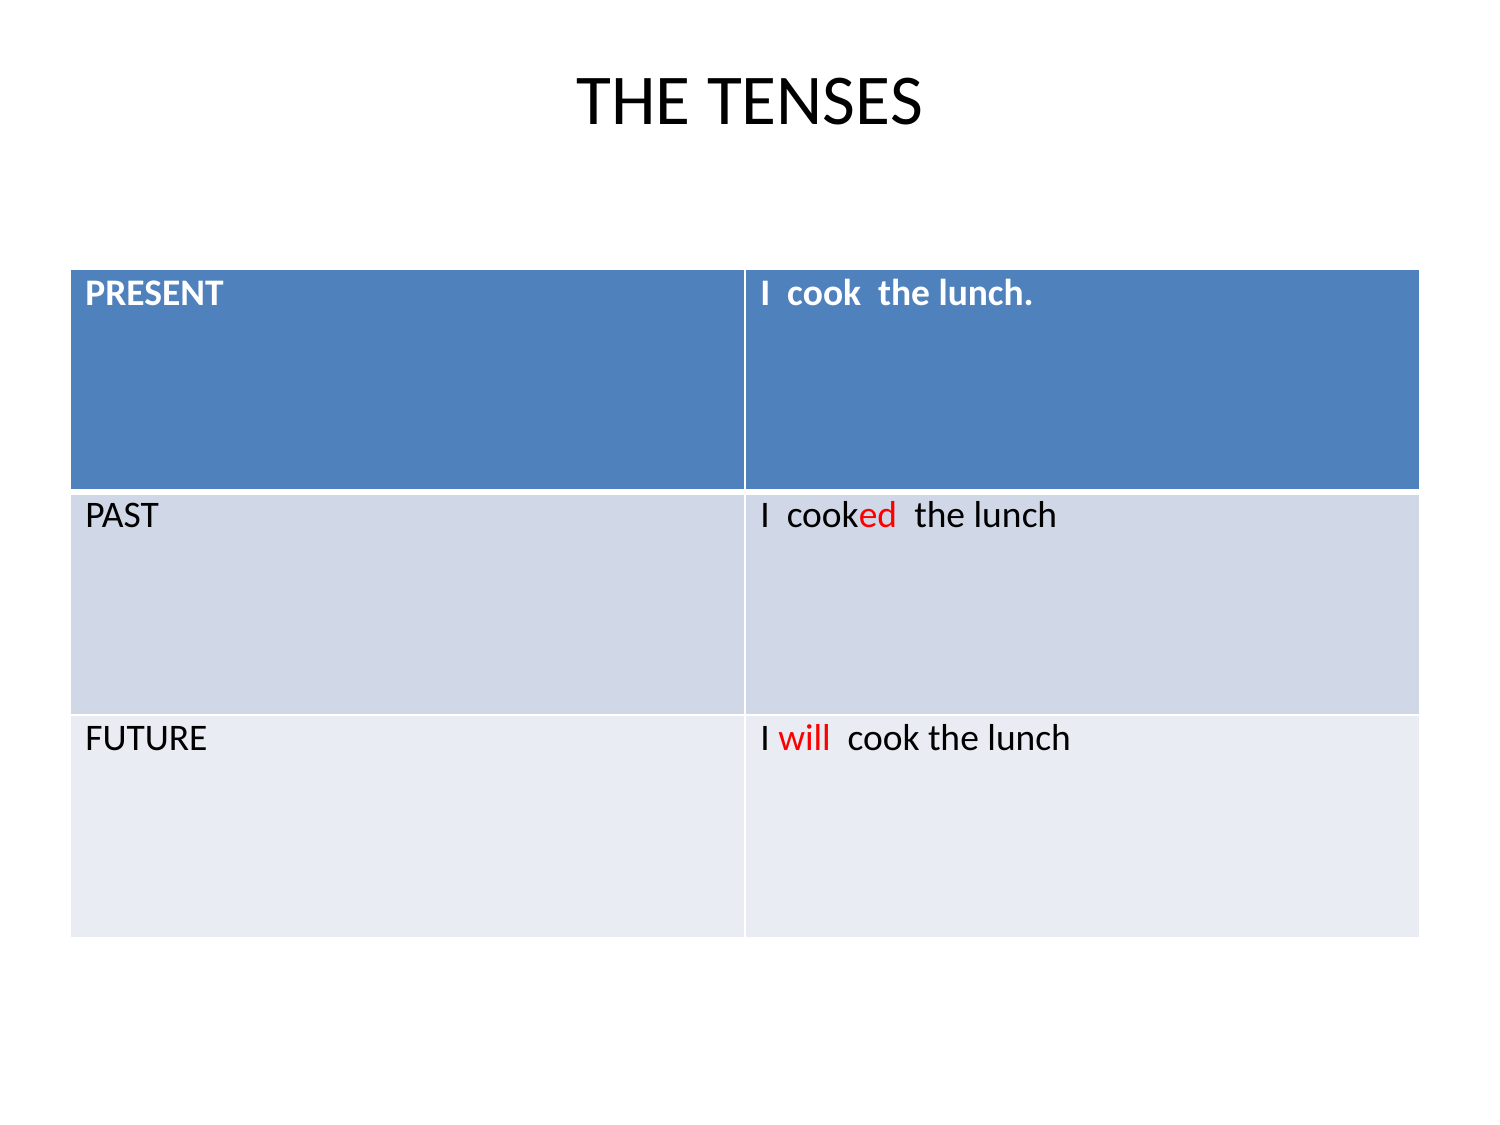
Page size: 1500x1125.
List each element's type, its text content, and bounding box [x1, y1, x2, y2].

table_cell FUTURE [71, 716, 744, 937]
table_cell PAST [71, 495, 744, 714]
table_cell I will cook the lunch [746, 716, 1419, 937]
table_cell I cooked the lunch [746, 495, 1419, 714]
title THE TENSES [75, 45, 1425, 233]
table_header I cook the lunch. [746, 270, 1419, 489]
table_header PRESENT [71, 270, 744, 489]
